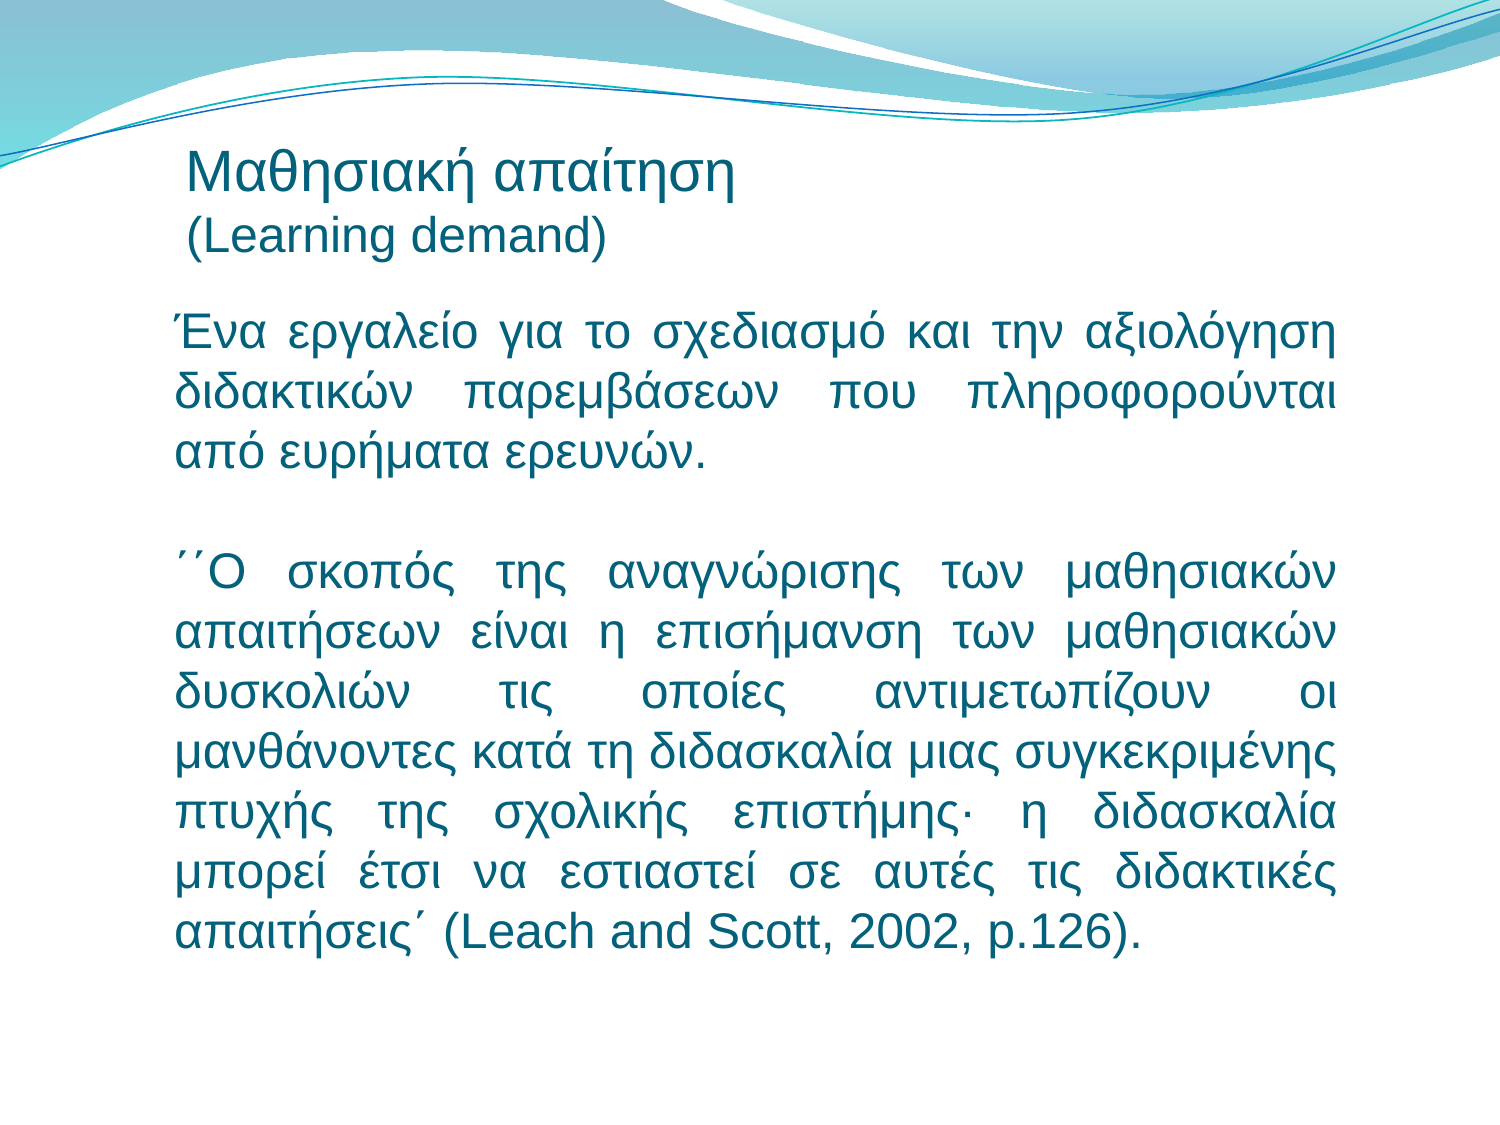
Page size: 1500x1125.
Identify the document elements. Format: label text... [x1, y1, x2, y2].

text_box Ένα εργαλείο για το σχεδιασμό και την αξιολόγηση διδακτικών παρεμβάσεων που πληροφορούνται από ευρήματα ερευνών. ΄΄Ο σκοπός της αναγνώρισης των μαθησιακών απαιτήσεων είναι η επισήμανση των μαθησιακών δυσκολιών τις οποίες αντιμετωπίζουν οι μανθάνοντες κατά τη διδασκαλία μιας συγκεκριμένης πτυχής της σχολικής επιστήμης· η διδασκαλία μπορεί έτσι να εστιαστεί σε αυτές τις διδακτικές απαιτήσεις΄ (Leach and Scott, 2002, p.126). [159, 290, 1353, 966]
text_box Μαθησιακή απαίτηση (Learning demand) [171, 125, 1270, 271]
